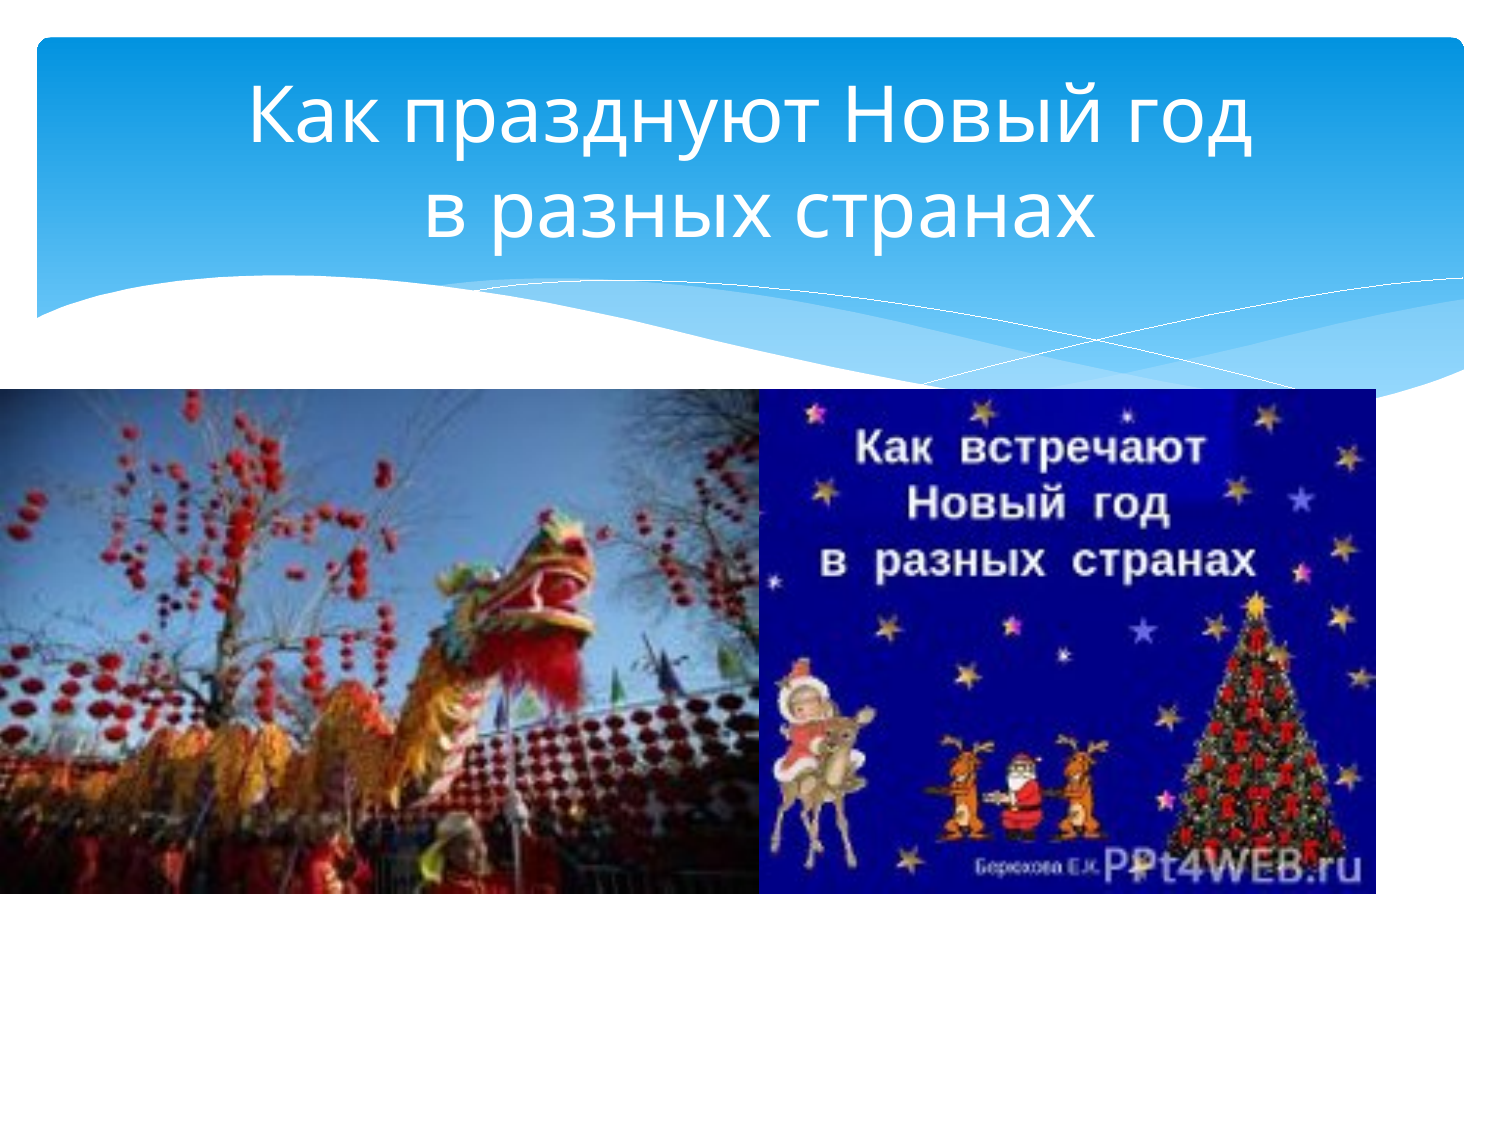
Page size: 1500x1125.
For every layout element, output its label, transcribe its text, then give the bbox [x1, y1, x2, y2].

title Как празднуют Новый год в разных странах [75, 55, 1425, 261]
picture [0, 389, 1377, 894]
